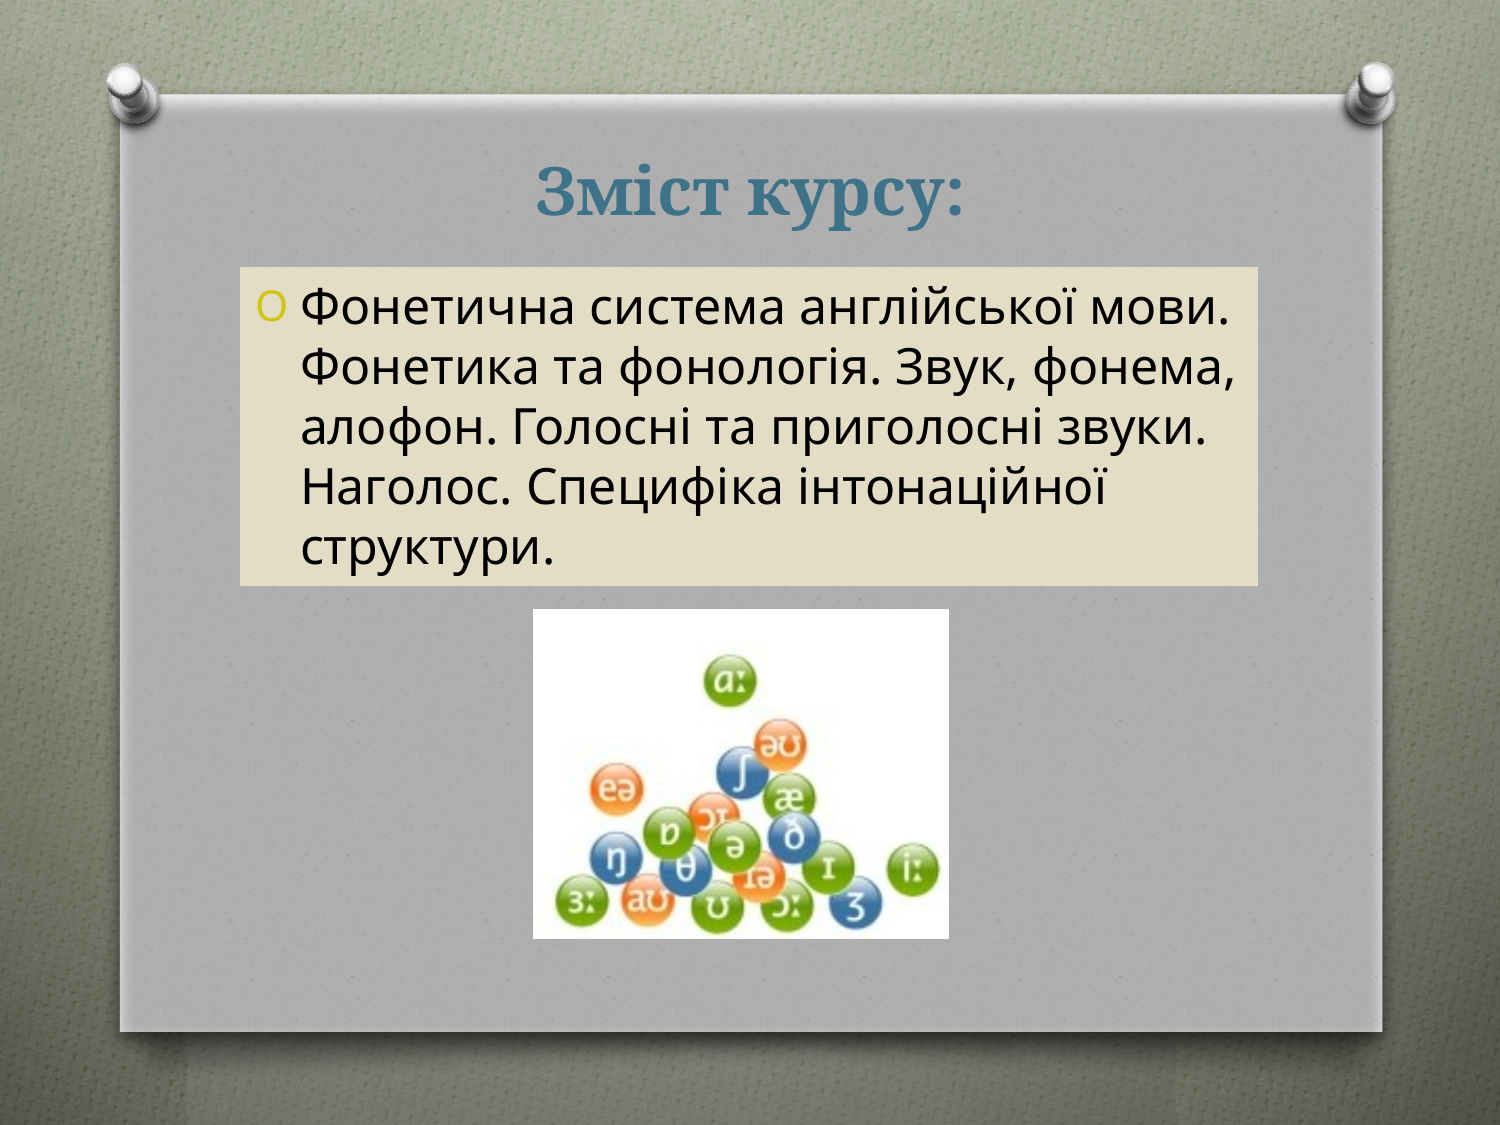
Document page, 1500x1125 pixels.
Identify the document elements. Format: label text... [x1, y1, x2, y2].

picture [1317, 35, 1439, 156]
title Зміст курсу: [179, 134, 1323, 244]
list Фонетична система англійської мови. Фонетика та фонологія. Звук, фонема, алофон. Голосні та приголосні звуки. Наголос. Специфіка інтонаційної структури. [240, 267, 1258, 587]
picture [533, 609, 949, 940]
picture [75, 29, 198, 153]
